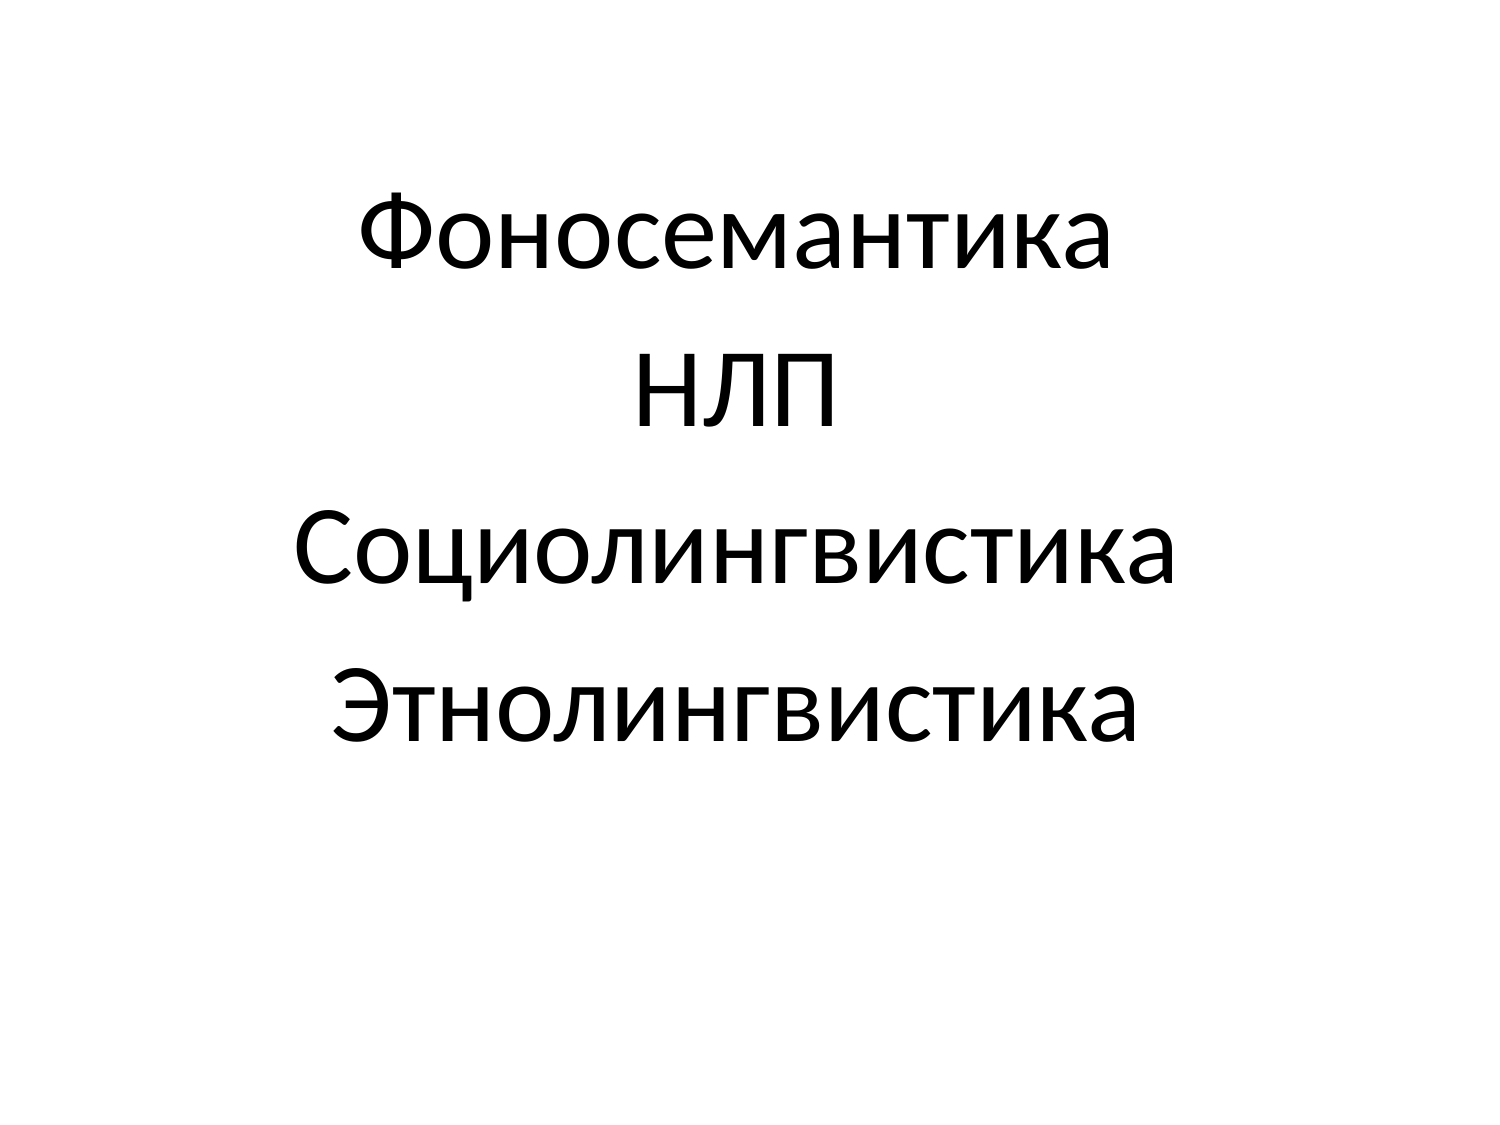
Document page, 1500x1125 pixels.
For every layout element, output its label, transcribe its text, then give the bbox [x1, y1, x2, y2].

list Фоносемантика НЛП Социолингвистика Этнолингвистика [61, 149, 1412, 892]
